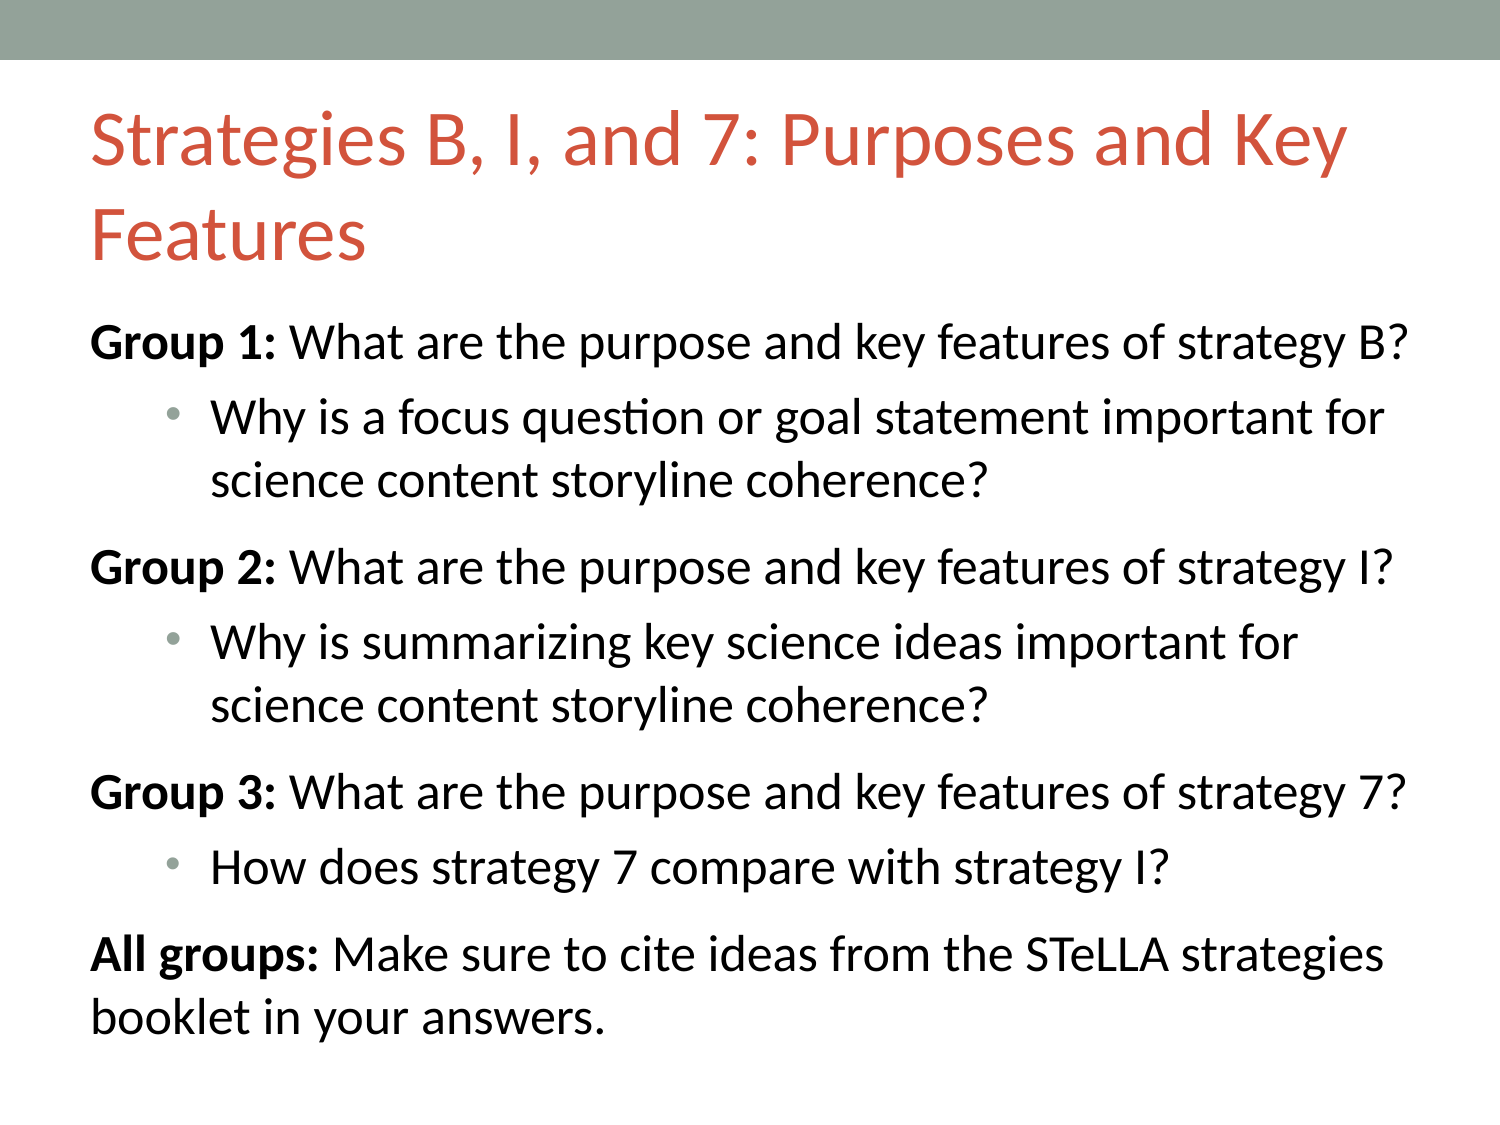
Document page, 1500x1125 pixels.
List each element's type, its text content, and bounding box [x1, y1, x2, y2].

list Group 1: What are the purpose and key features of strategy B? Why is a focus question or goal statement important for science content storyline coherence? Group 2: What are the purpose and key features of strategy I? Why is summarizing key science ideas important for science content storyline coherence? Group 3: What are the purpose and key features of strategy 7? How does strategy 7 compare with strategy I? All groups: Make sure to cite ideas from the STeLLA strategies booklet in your answers. [75, 299, 1450, 1063]
title Strategies B, I, and 7: Purposes and Key Features [75, 99, 1438, 263]
